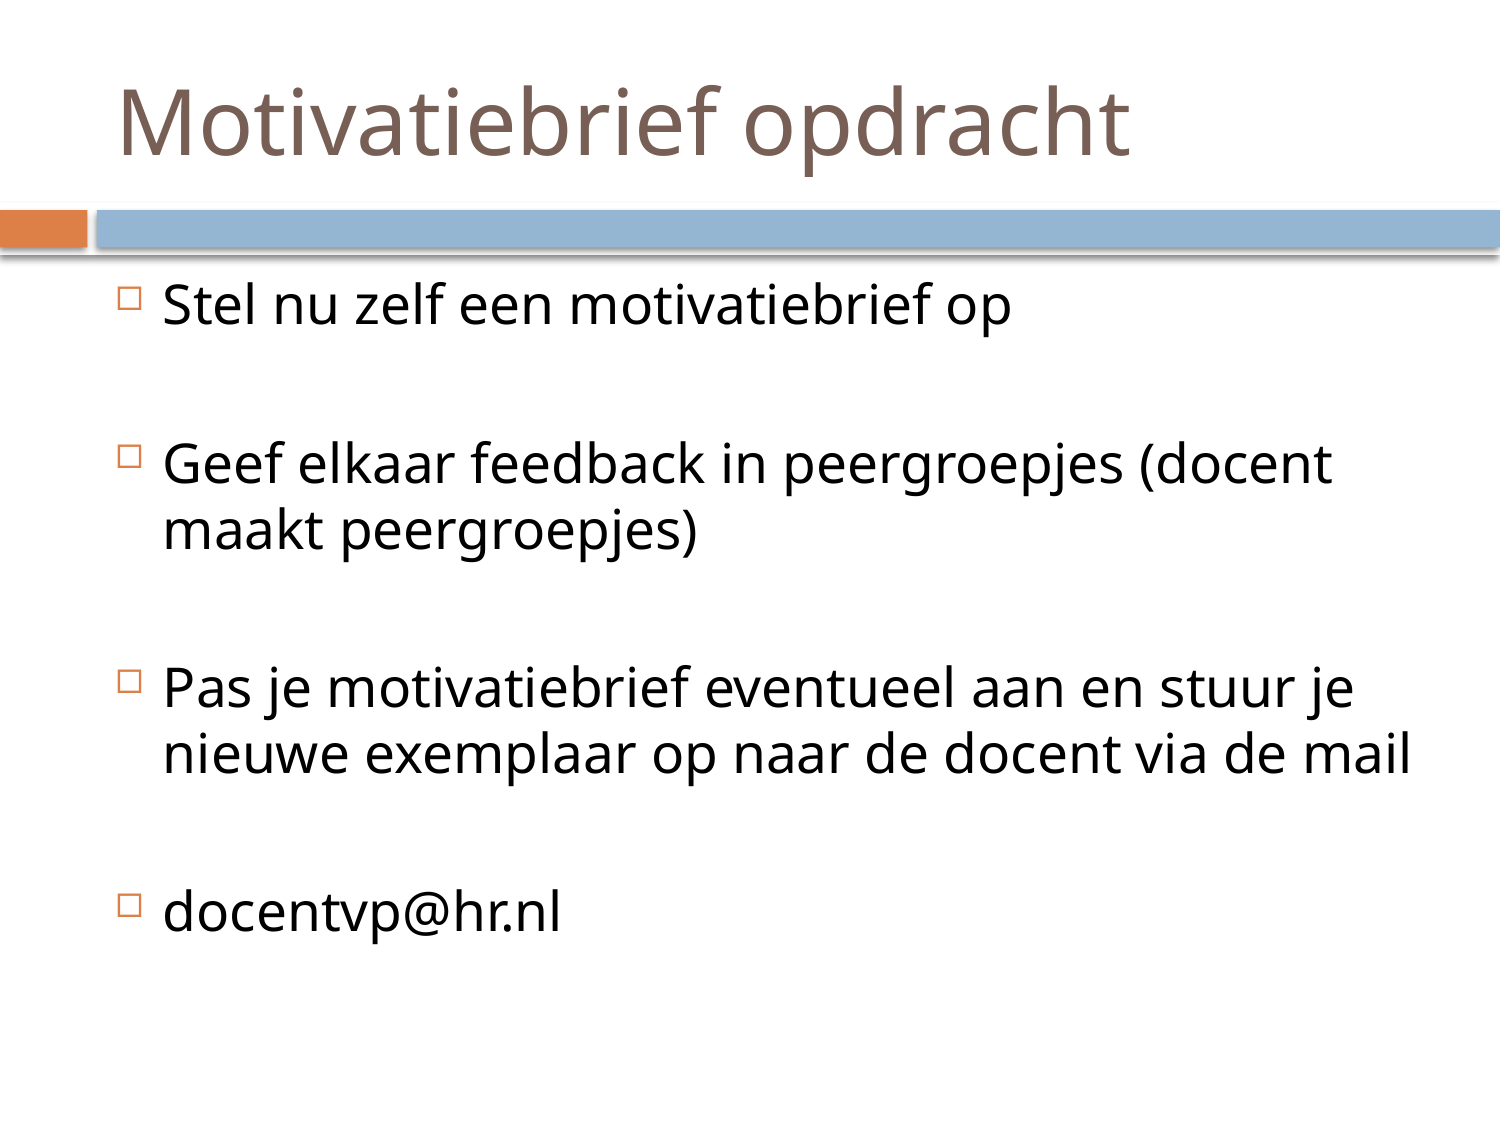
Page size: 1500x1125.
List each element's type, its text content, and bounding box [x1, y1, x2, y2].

title Motivatiebrief opdracht [100, 37, 1438, 200]
list Stel nu zelf een motivatiebrief op Geef elkaar feedback in peergroepjes (docent maakt peergroepjes) Pas je motivatiebrief eventueel aan en stuur je nieuwe exemplaar op naar de docent via de mail docentvp@hr.nl [100, 262, 1438, 1000]
